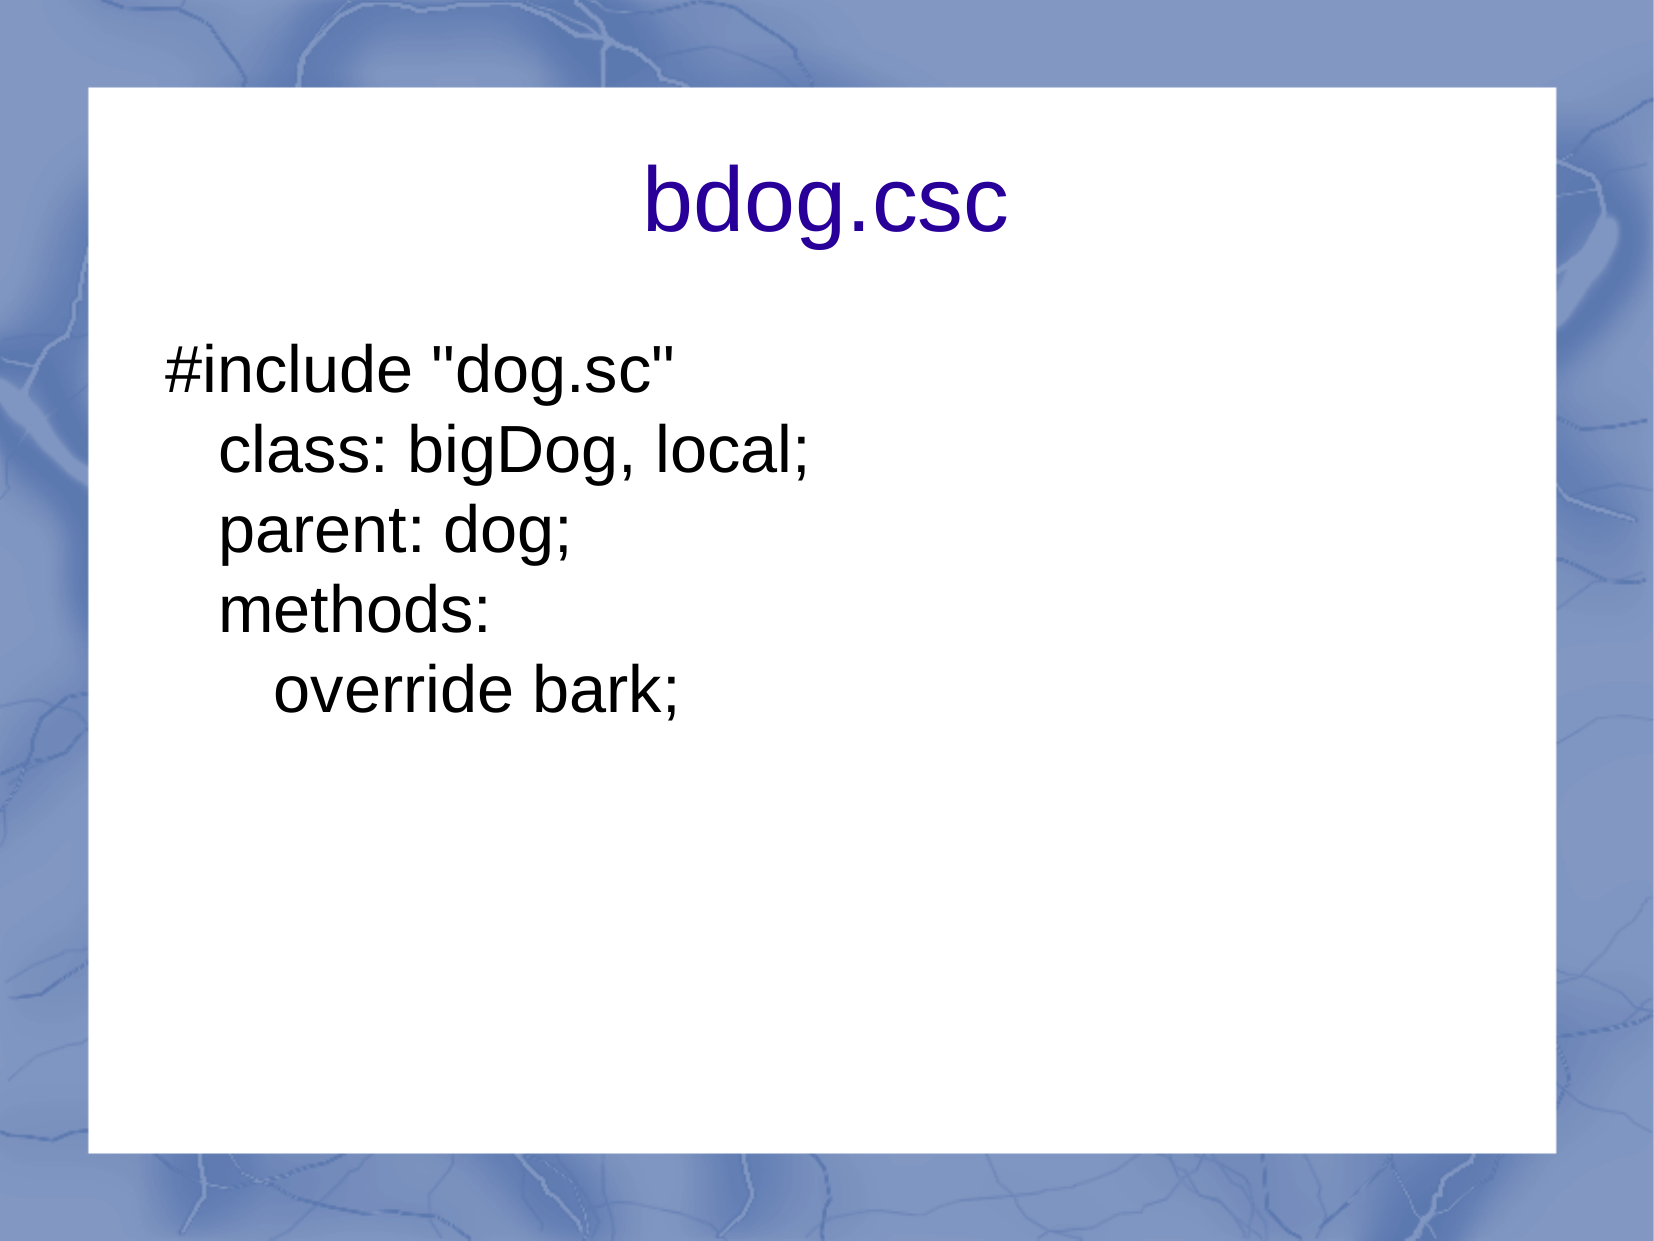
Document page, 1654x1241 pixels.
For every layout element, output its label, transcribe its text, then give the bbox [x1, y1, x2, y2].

picture [0, 0, 1654, 1241]
title bdog.csc [118, 90, 1536, 298]
list #include "dog.sc" class: bigDog, local; parent: dog; methods: override bark; [147, 325, 1506, 1031]
